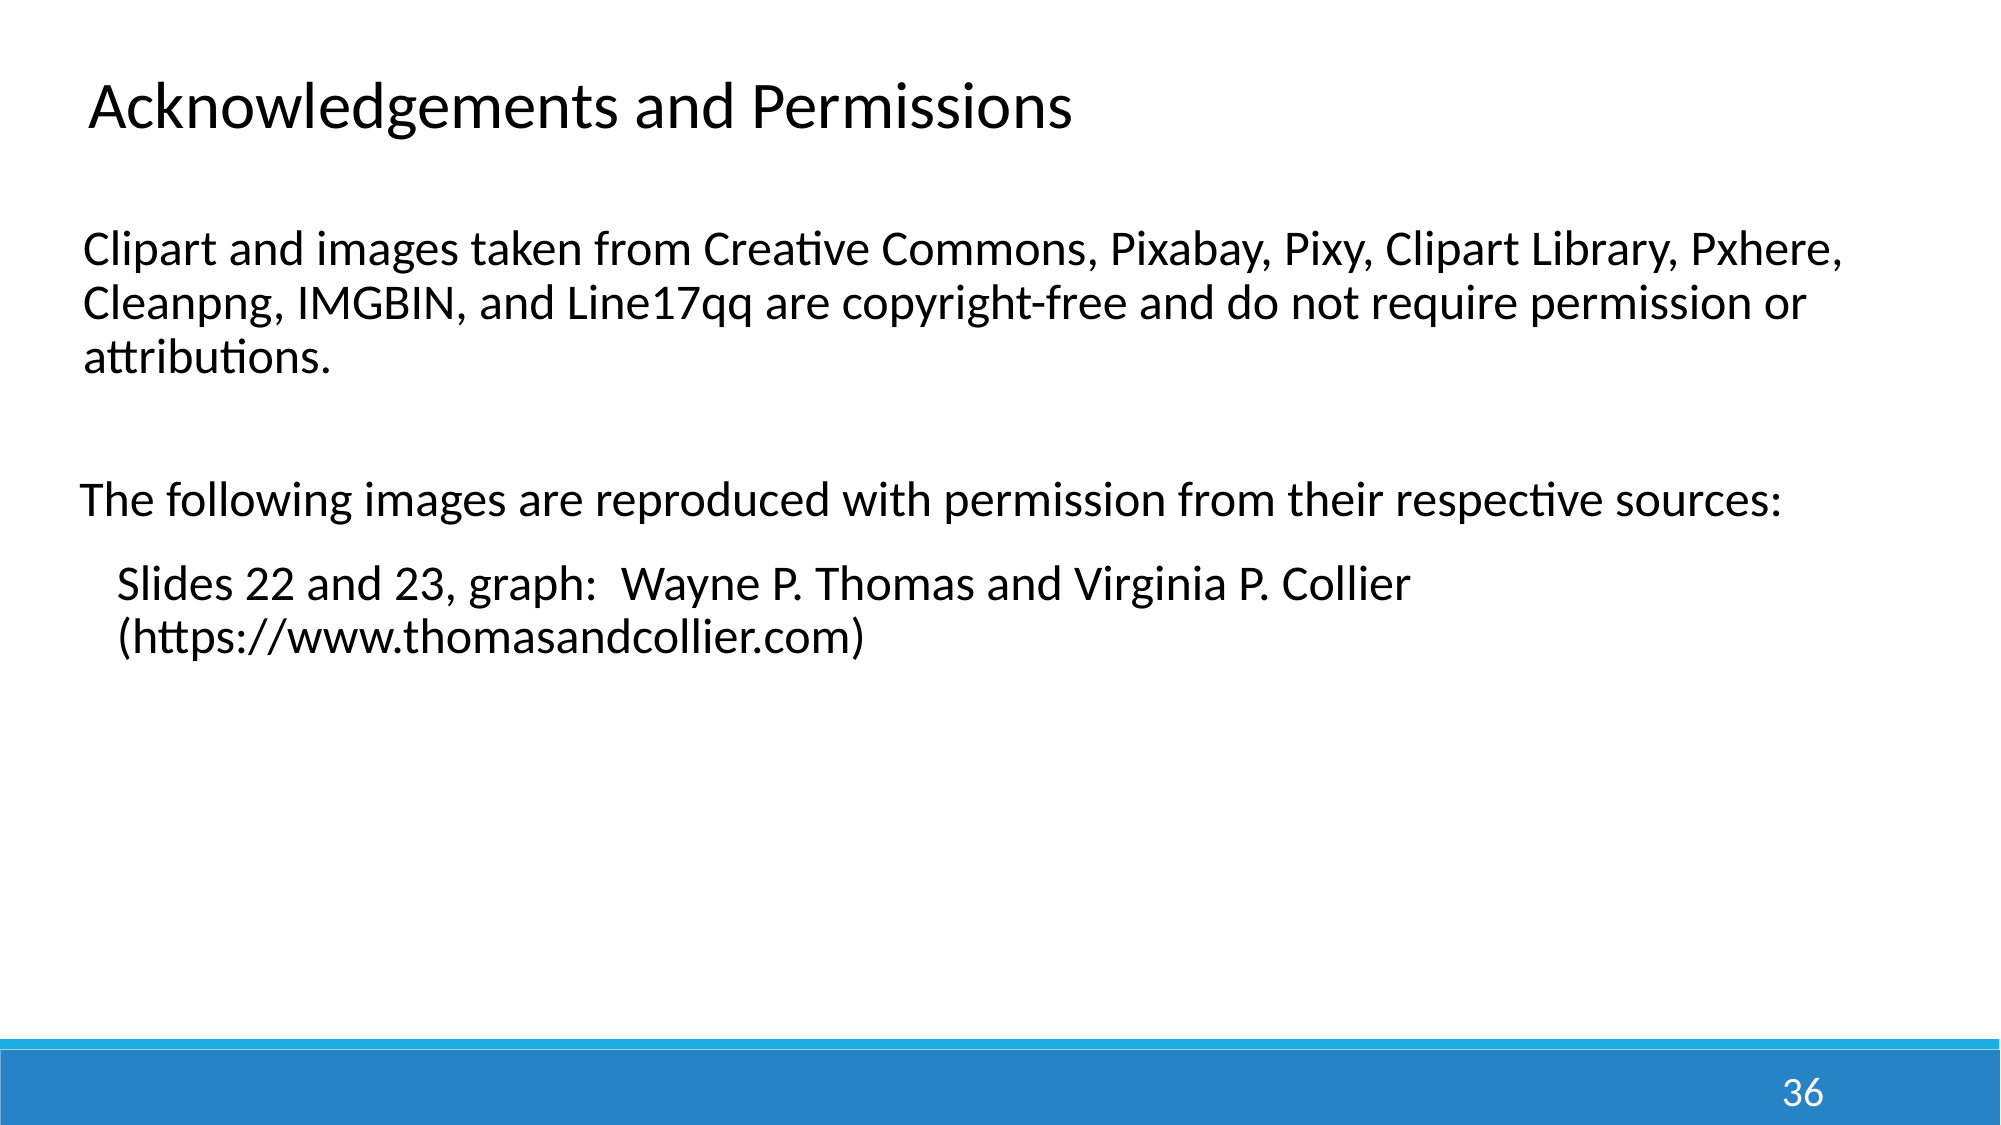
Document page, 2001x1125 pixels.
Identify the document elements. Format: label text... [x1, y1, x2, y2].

slide_number 36 [1624, 1059, 1840, 1120]
text_box Acknowledgements and Permissions [73, 54, 1089, 150]
list Clipart and images taken from Creative Commons, Pixabay, Pixy, Clipart Library, Pxhere, Cleanpng, IMGBIN, and Line17qq are copyright-free and do not require permission or attributions. The following images are reproduced with permission from their respective sources: Slides 22 and 23, graph: Wayne P. Thomas and Virginia P. Collier (https://www.thomasandcollier.com) [68, 215, 1932, 963]
